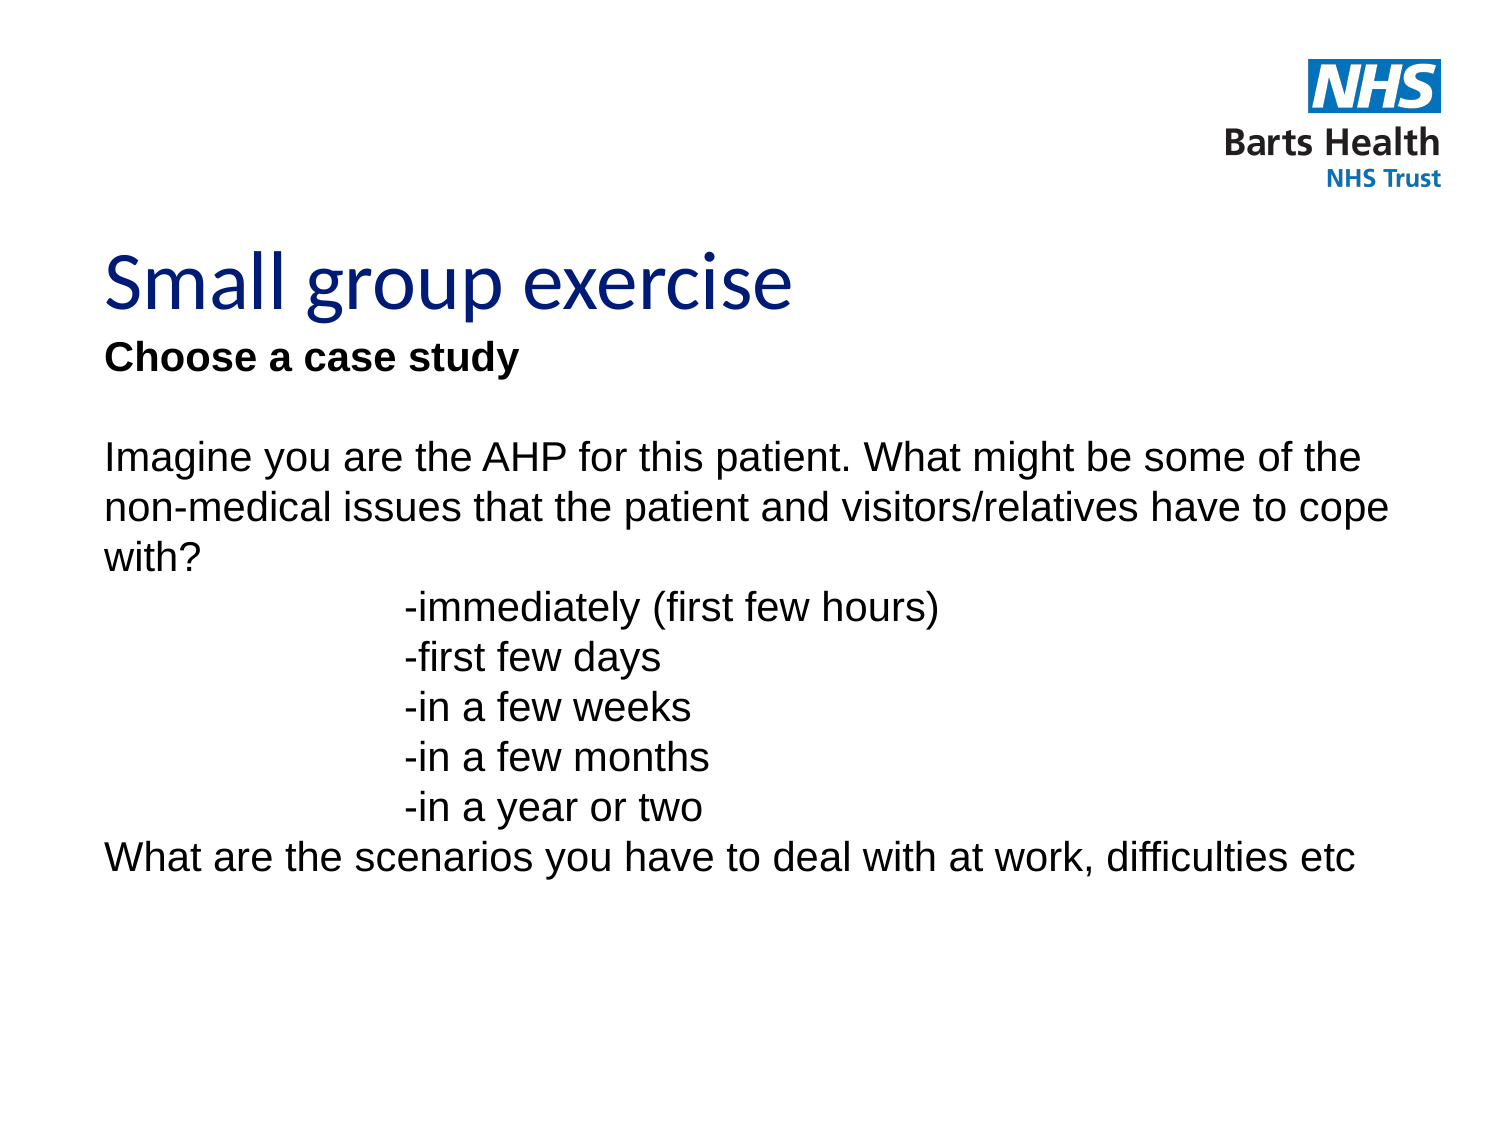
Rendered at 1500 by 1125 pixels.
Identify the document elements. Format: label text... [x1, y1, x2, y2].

picture [1226, 59, 1441, 187]
title Small group exercise [104, 226, 1396, 328]
list Choose a case study Imagine you are the AHP for this patient. What might be some of the non-medical issues that the patient and visitors/relatives have to cope with? -immediately (first few hours) -first few days -in a few weeks -in a few months -in a year or two What are the scenarios you have to deal with at work, difficulties etc [104, 329, 1396, 886]
